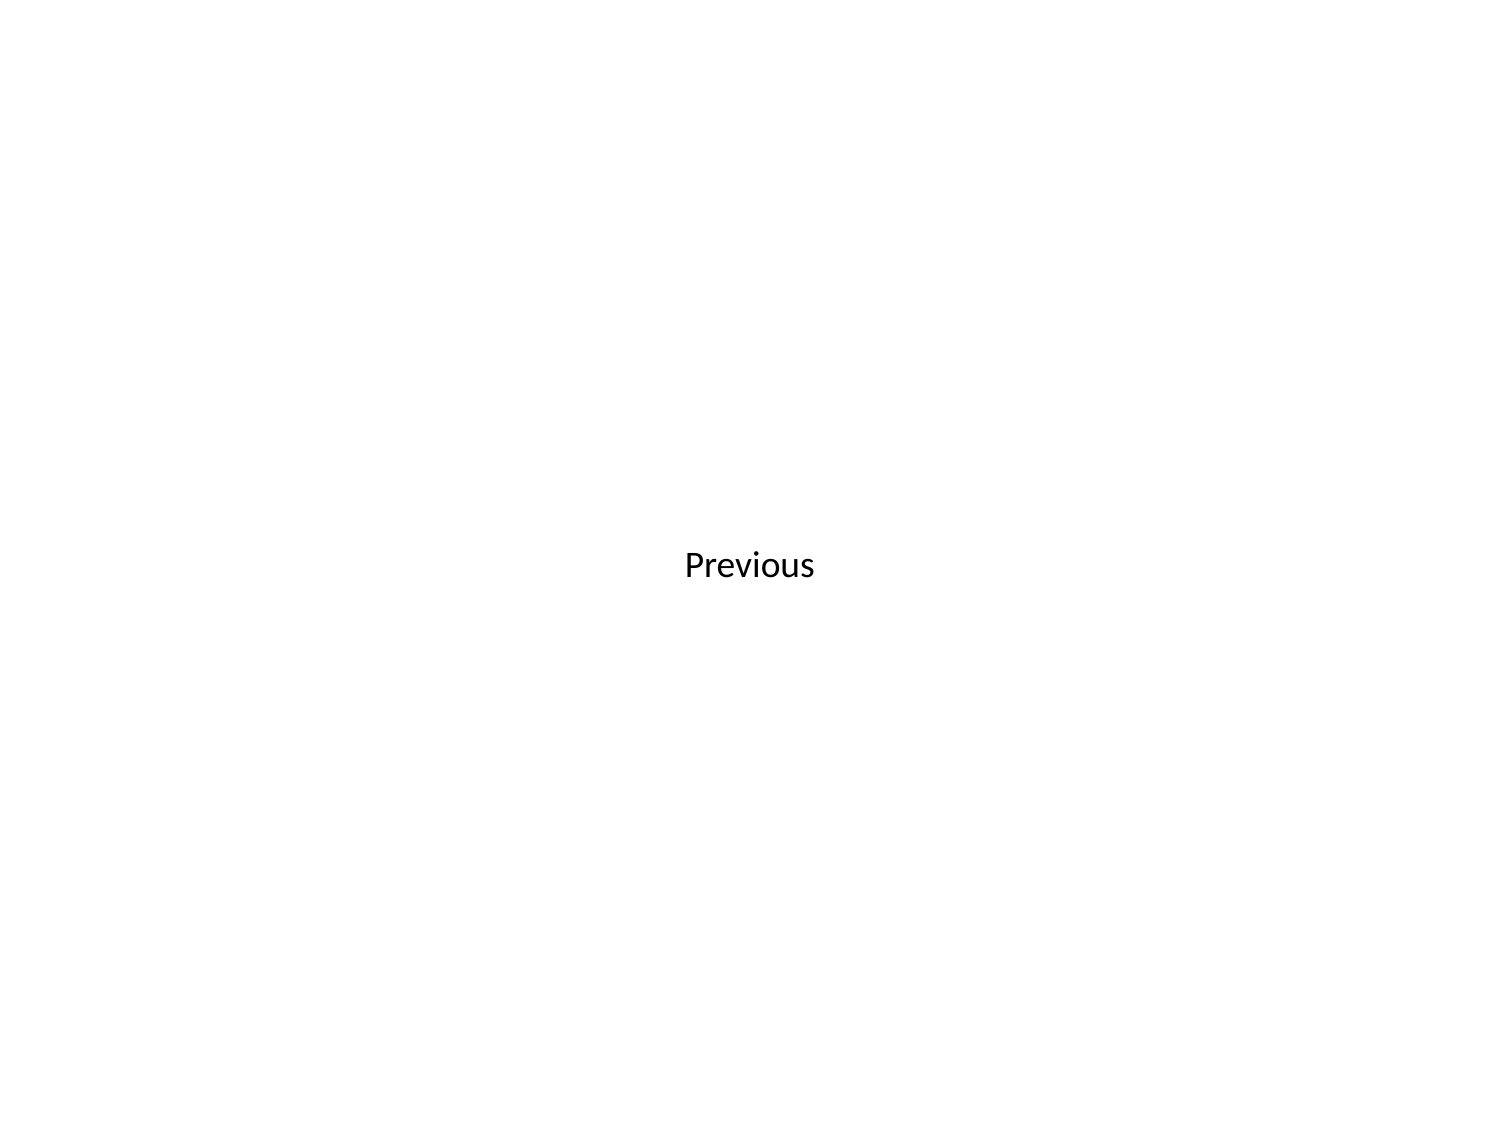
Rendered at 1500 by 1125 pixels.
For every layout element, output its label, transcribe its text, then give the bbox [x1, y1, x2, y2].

text_box Previous [670, 532, 830, 593]
